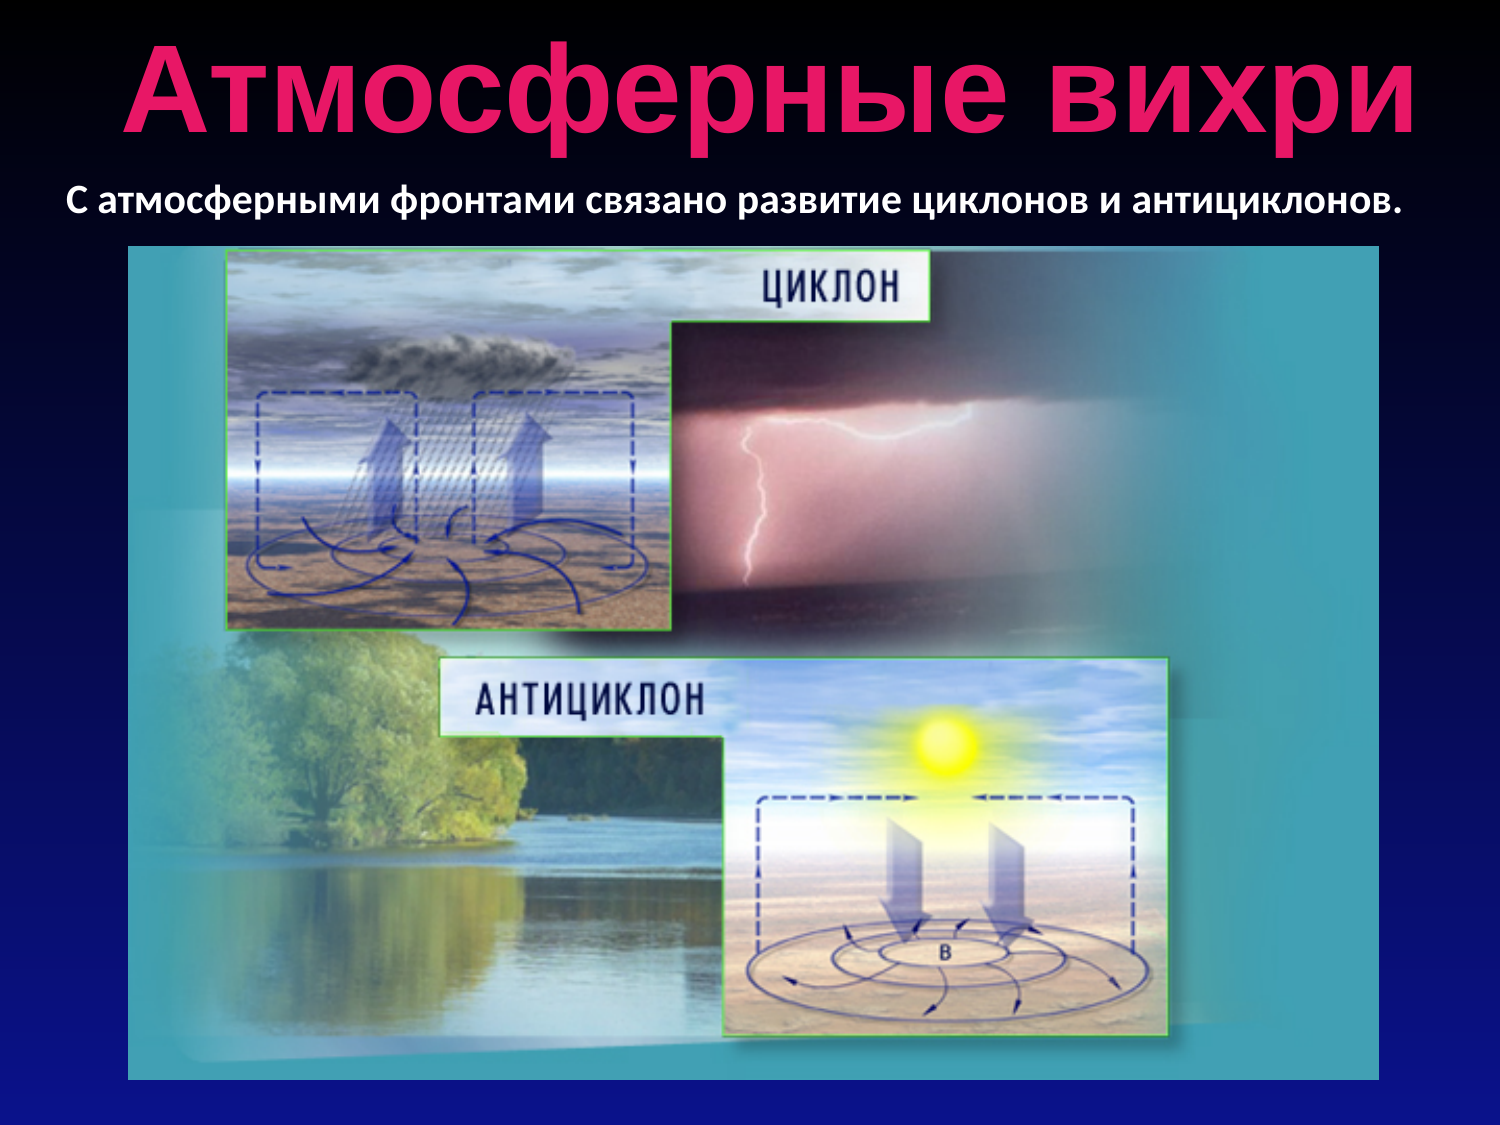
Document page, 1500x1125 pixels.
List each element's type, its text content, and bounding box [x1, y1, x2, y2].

text_box Атмосферные вихри [105, 0, 1500, 165]
text_box С атмосферными фронтами связано развитие циклонов и антициклонов. [51, 164, 1420, 229]
picture [128, 245, 1380, 1080]
